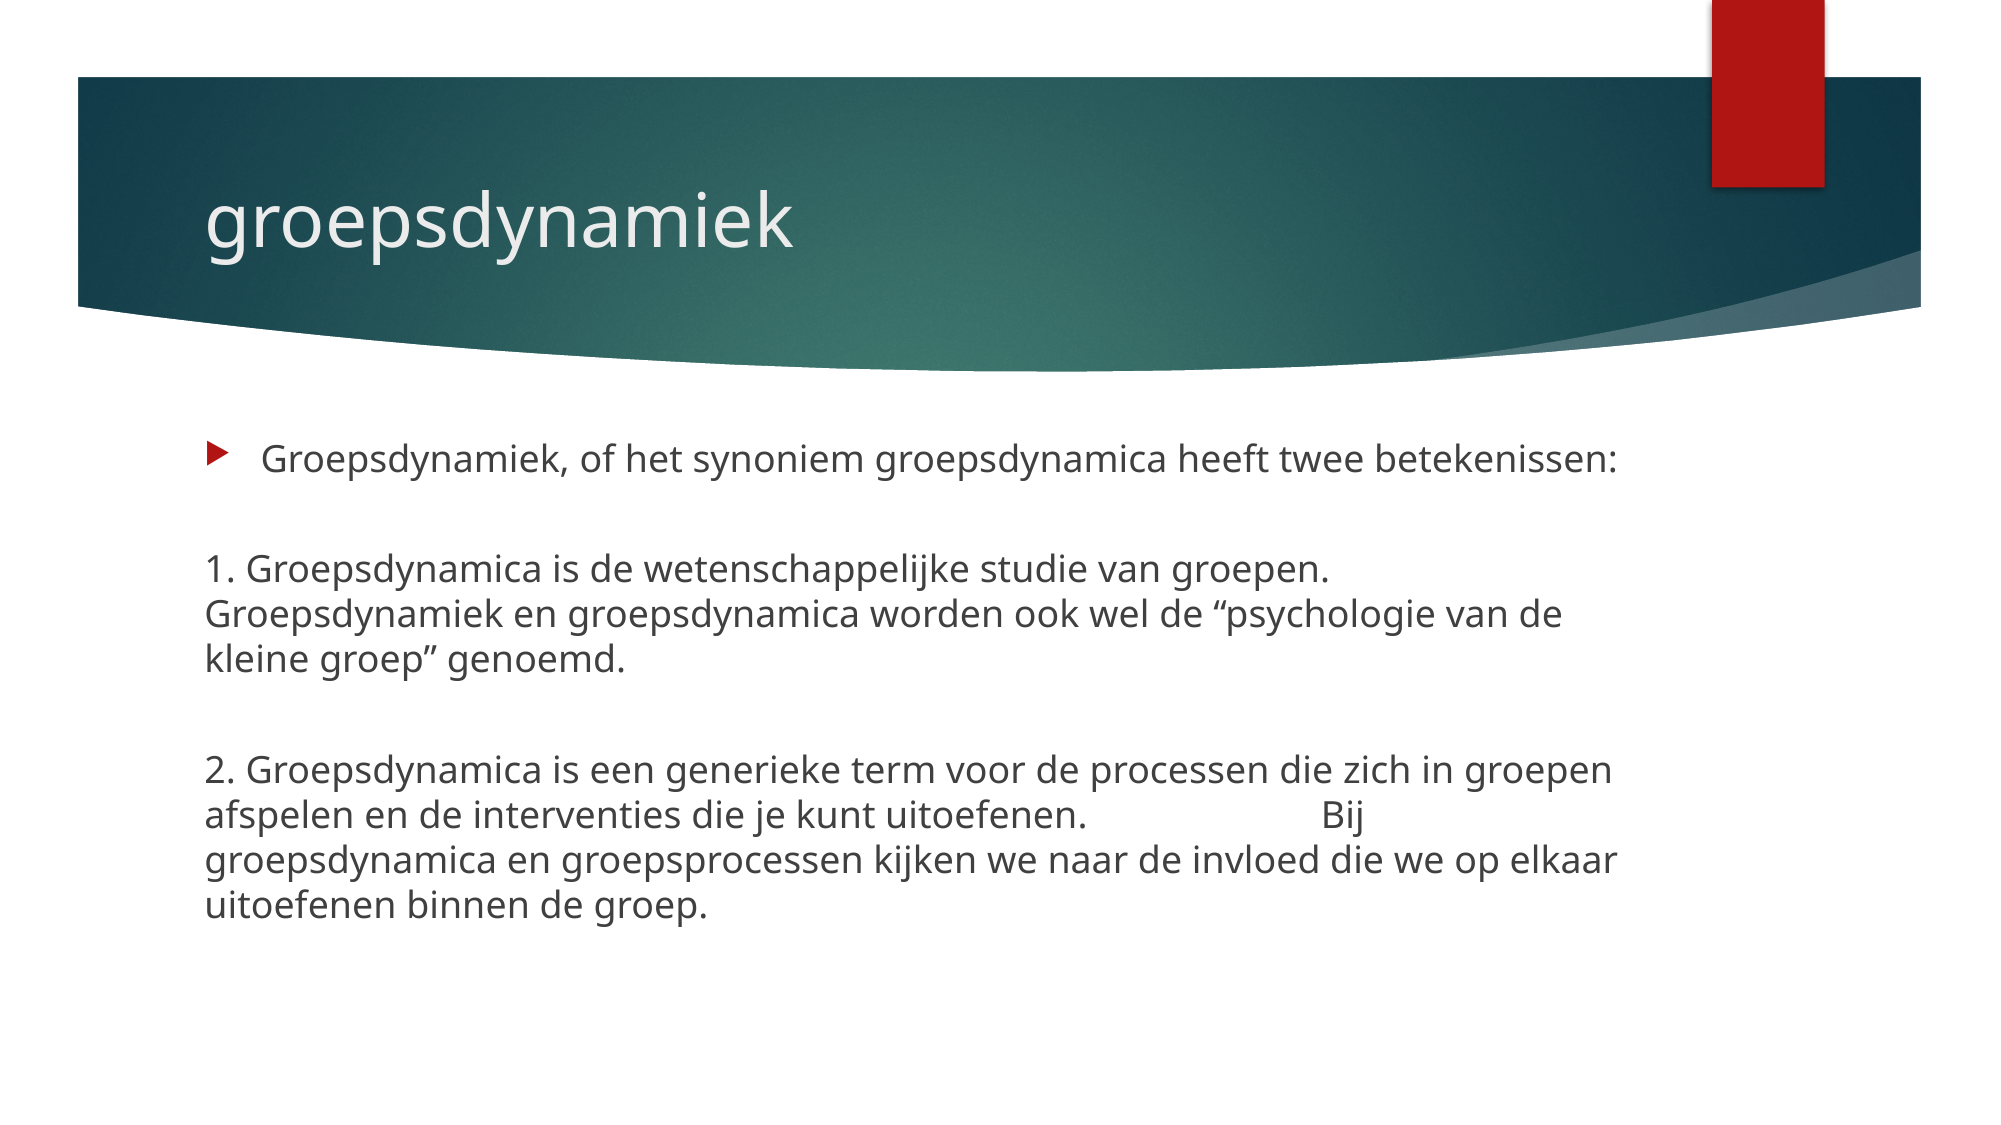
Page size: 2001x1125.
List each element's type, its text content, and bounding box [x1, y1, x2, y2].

list Groepsdynamiek, of het synoniem groepsdynamica heeft twee betekenissen: 1. Groepsdynamica is de wetenschappelijke studie van groepen. Groepsdynamiek en groepsdynamica worden ook wel de “psychologie van de kleine groep” genoemd. 2. Groepsdynamica is een generieke term voor de processen die zich in groepen afspelen en de interventies die je kunt uitoefenen. Bij groepsdynamica en groepsprocessen kijken we naar de invloed die we op elkaar uitoefenen binnen de groep. [189, 427, 1638, 988]
title groepsdynamiek [189, 159, 1638, 276]
